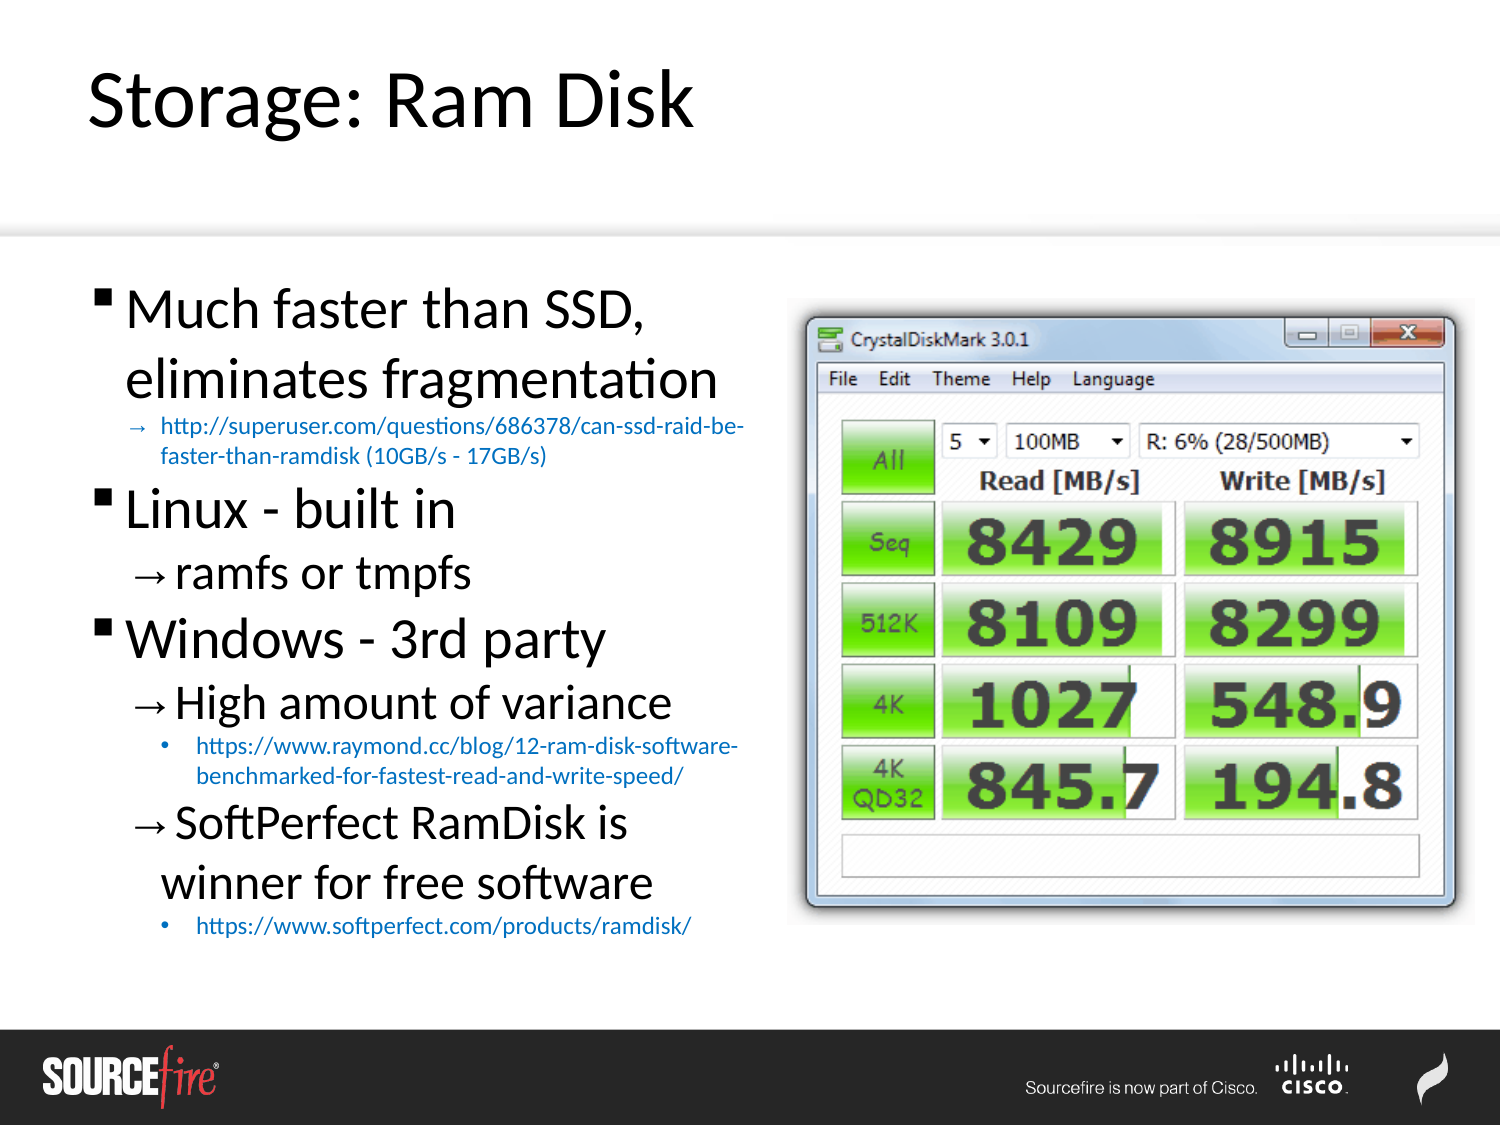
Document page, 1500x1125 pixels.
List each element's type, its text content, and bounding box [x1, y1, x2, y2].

text_box Storage: Ram Disk [72, 51, 1423, 215]
picture [1417, 1051, 1448, 1106]
picture [0, 214, 1500, 246]
picture [787, 298, 1476, 926]
text_box Much faster than SSD, eliminates fragmentation http://superuser.com/questions/686378/can-ssd-raid-be-faster-than-ramdisk (10GB/s - 17GB/s) Linux - built in ramfs or tmpfs Windows - 3rd party High amount of variance https://www.raymond.cc/blog/12-ram-disk-software-benchmarked-for-fastest-read-and-write-speed/ SoftPerfect RamDisk is winner for free software https://www.softperfect.com/products/ramdisk/ [74, 262, 788, 1005]
picture [1026, 1054, 1348, 1097]
picture [43, 1045, 219, 1109]
